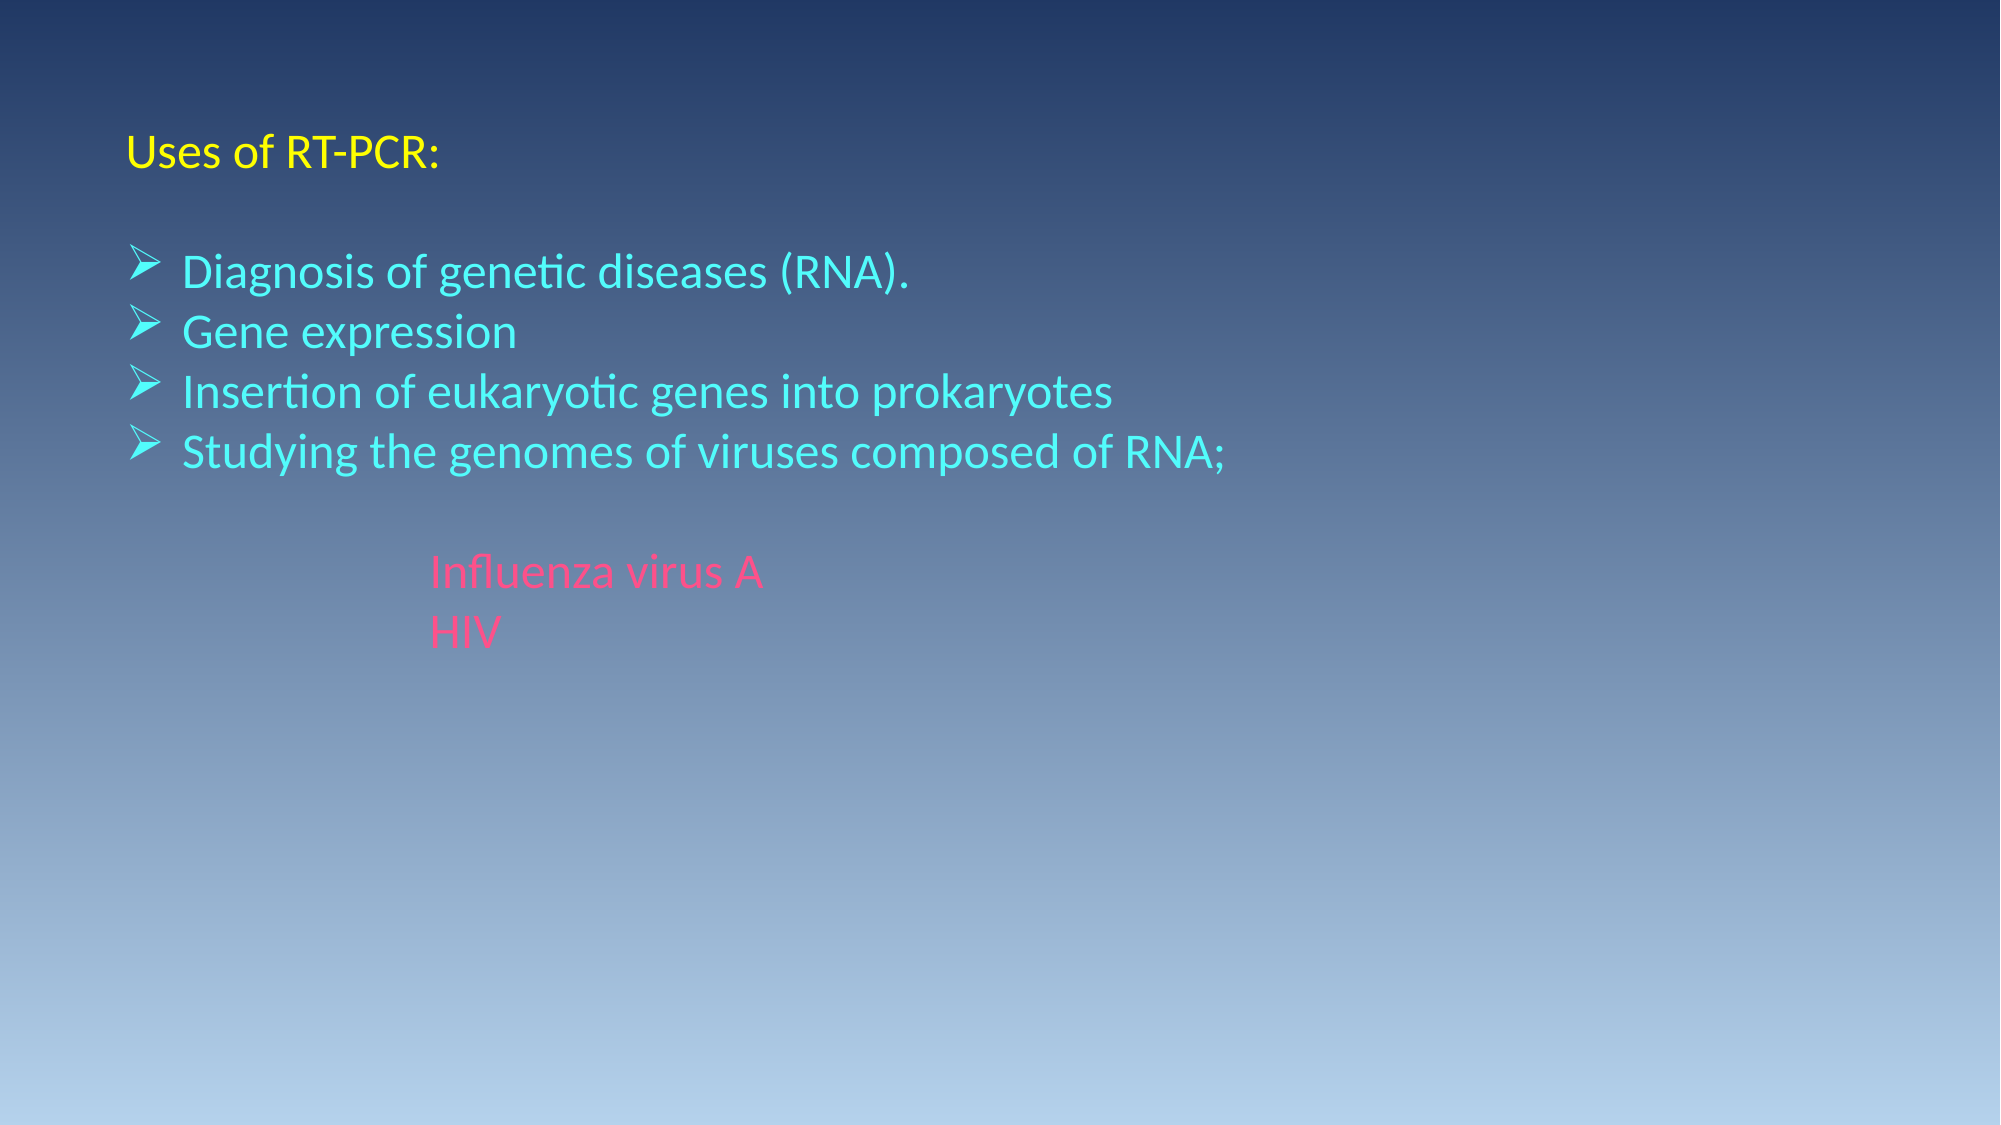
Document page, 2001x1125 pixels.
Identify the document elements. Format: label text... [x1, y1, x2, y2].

text_box Uses of RT-PCR: Diagnosis of genetic diseases (RNA). Gene expression Insertion of eukaryotic genes into prokaryotes Studying the genomes of viruses composed of RNA; Influenza virus A HIV [110, 110, 1581, 666]
